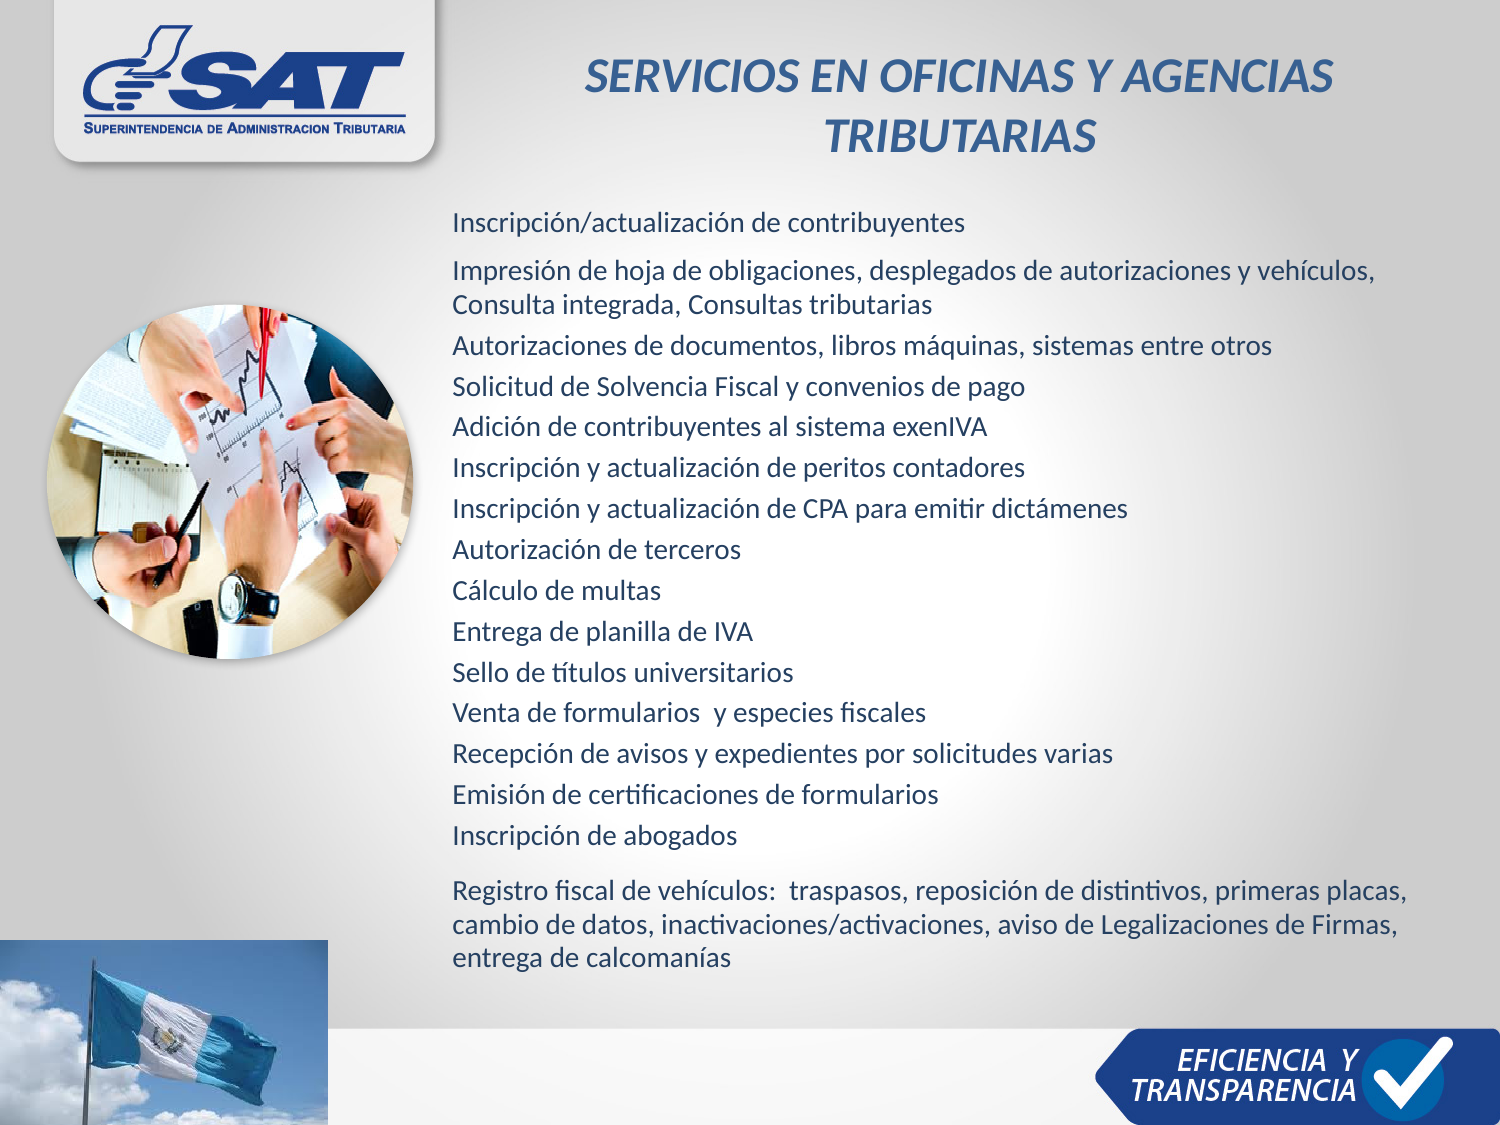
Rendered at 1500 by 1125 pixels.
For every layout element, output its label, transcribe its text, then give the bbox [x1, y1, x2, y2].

table_cell Registro fiscal de vehículos: traspasos, reposición de distintivos, primeras placas, cambio de datos, inactivaciones/activaciones, aviso de Legalizaciones de Firmas, entrega de calcomanías [445, 853, 1477, 975]
text_box [44, 302, 416, 662]
table_cell Autorización de terceros [445, 526, 1477, 567]
table_cell Recepción de avisos y expedientes por solicitudes varias [445, 730, 1477, 771]
table_cell Adición de contribuyentes al sistema exenIVA [445, 403, 1477, 444]
table_cell Sello de títulos universitarios [445, 648, 1477, 689]
table_cell Emisión de certificaciones de formularios [445, 771, 1477, 812]
table_cell Inscripción y actualización de CPA para emitir dictámenes [445, 485, 1477, 526]
table_cell Venta de formularios y especies fiscales [445, 689, 1477, 730]
text_box SERVICIOS EN OFICINAS Y AGENCIAS TRIBUTARIAS [478, 35, 1442, 170]
table_cell Inscripción y actualización de peritos contadores [445, 444, 1477, 485]
table_cell Cálculo de multas [445, 567, 1477, 608]
table_cell Solicitud de Solvencia Fiscal y convenios de pago [445, 362, 1477, 403]
table_cell Inscripción de abogados [445, 812, 1477, 853]
table_cell Entrega de planilla de IVA [445, 608, 1477, 648]
table_cell Impresión de hoja de obligaciones, desplegados de autorizaciones y vehículos, Consulta integrada, Consultas tributarias [445, 240, 1477, 322]
table_cell Autorizaciones de documentos, libros máquinas, sistemas entre otros [445, 322, 1477, 362]
picture [0, 0, 1500, 1125]
table_header Inscripción/actualización de contribuyentes [445, 199, 1477, 240]
